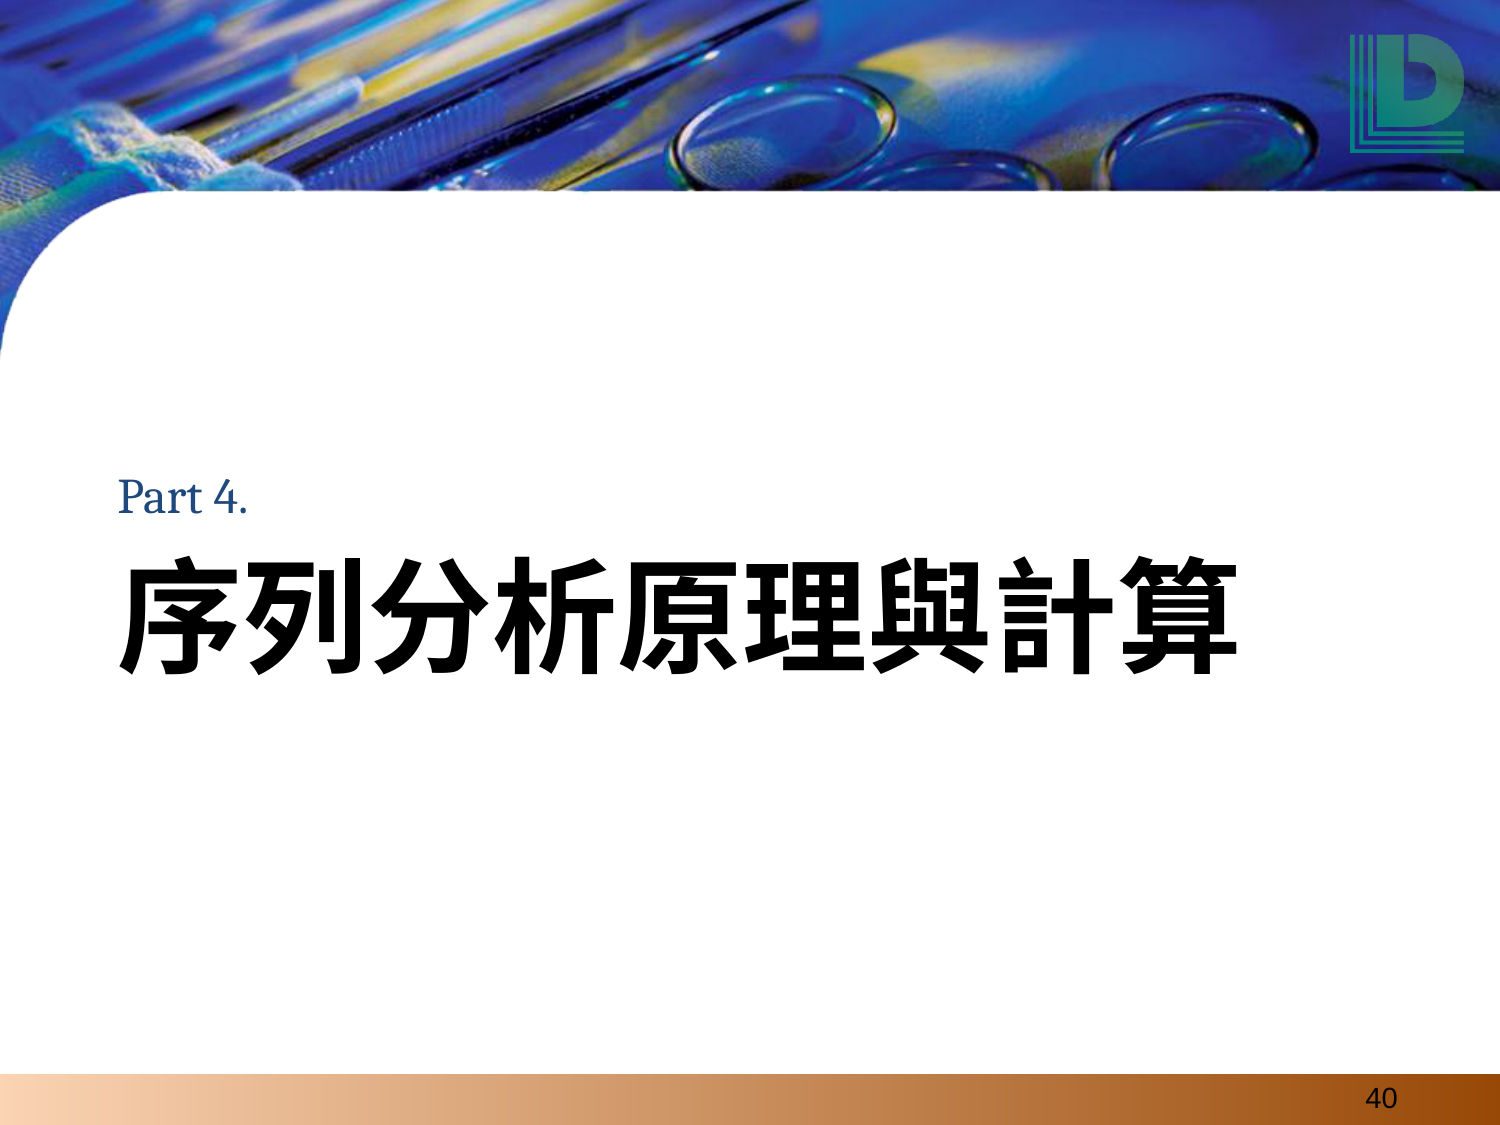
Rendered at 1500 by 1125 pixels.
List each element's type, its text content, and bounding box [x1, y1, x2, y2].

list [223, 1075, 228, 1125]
title 序列分析原理與計算 [102, 531, 1397, 999]
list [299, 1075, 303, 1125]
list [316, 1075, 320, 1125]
table_cell 2 [369, 1075, 373, 1125]
list Part 4. [102, 284, 1397, 531]
picture [0, 0, 1500, 383]
slide_number ‹#› [1350, 1074, 1488, 1118]
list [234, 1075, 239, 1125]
